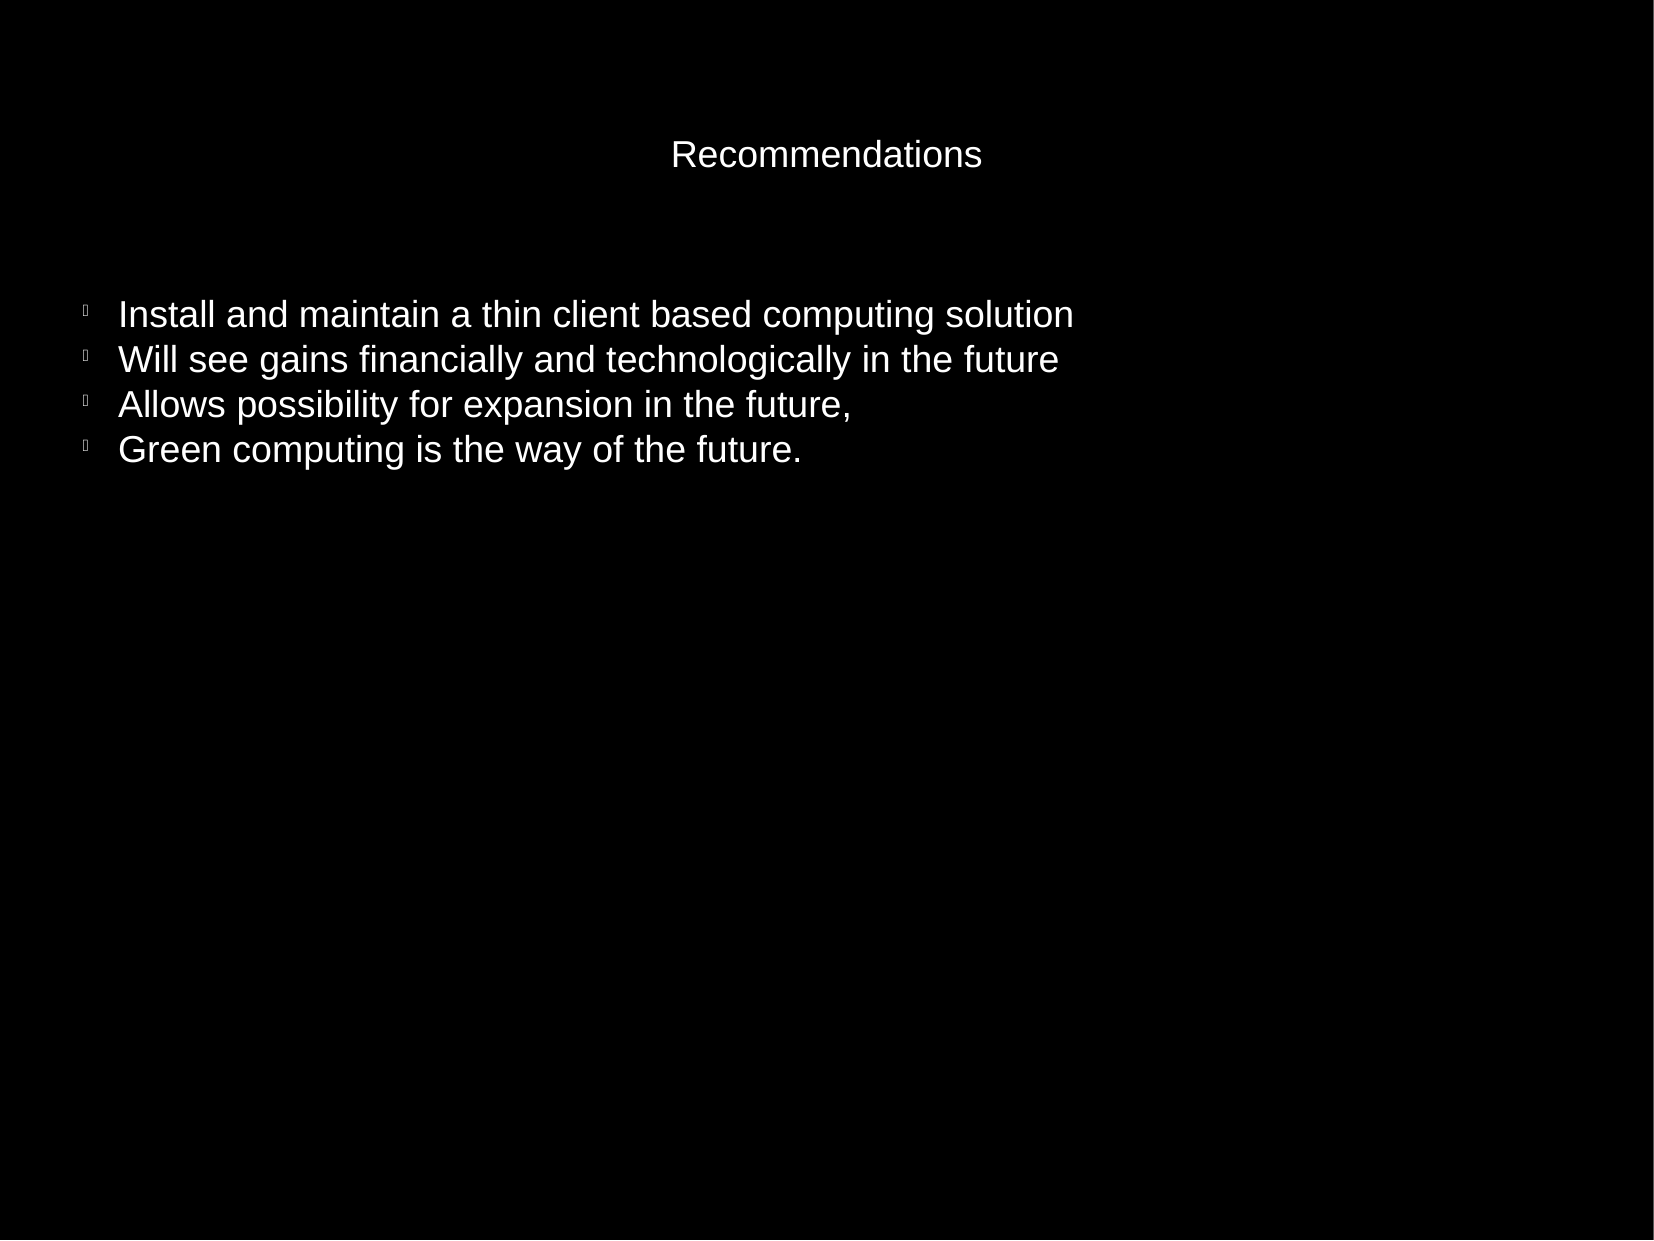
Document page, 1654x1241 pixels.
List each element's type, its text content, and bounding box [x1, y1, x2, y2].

text_box Recommendations [82, 49, 1571, 257]
text_box Install and maintain a thin client based computing solution Will see gains financially and technologically in the future Allows possibility for expansion in the future, Green computing is the way of the future. [82, 290, 1538, 1010]
